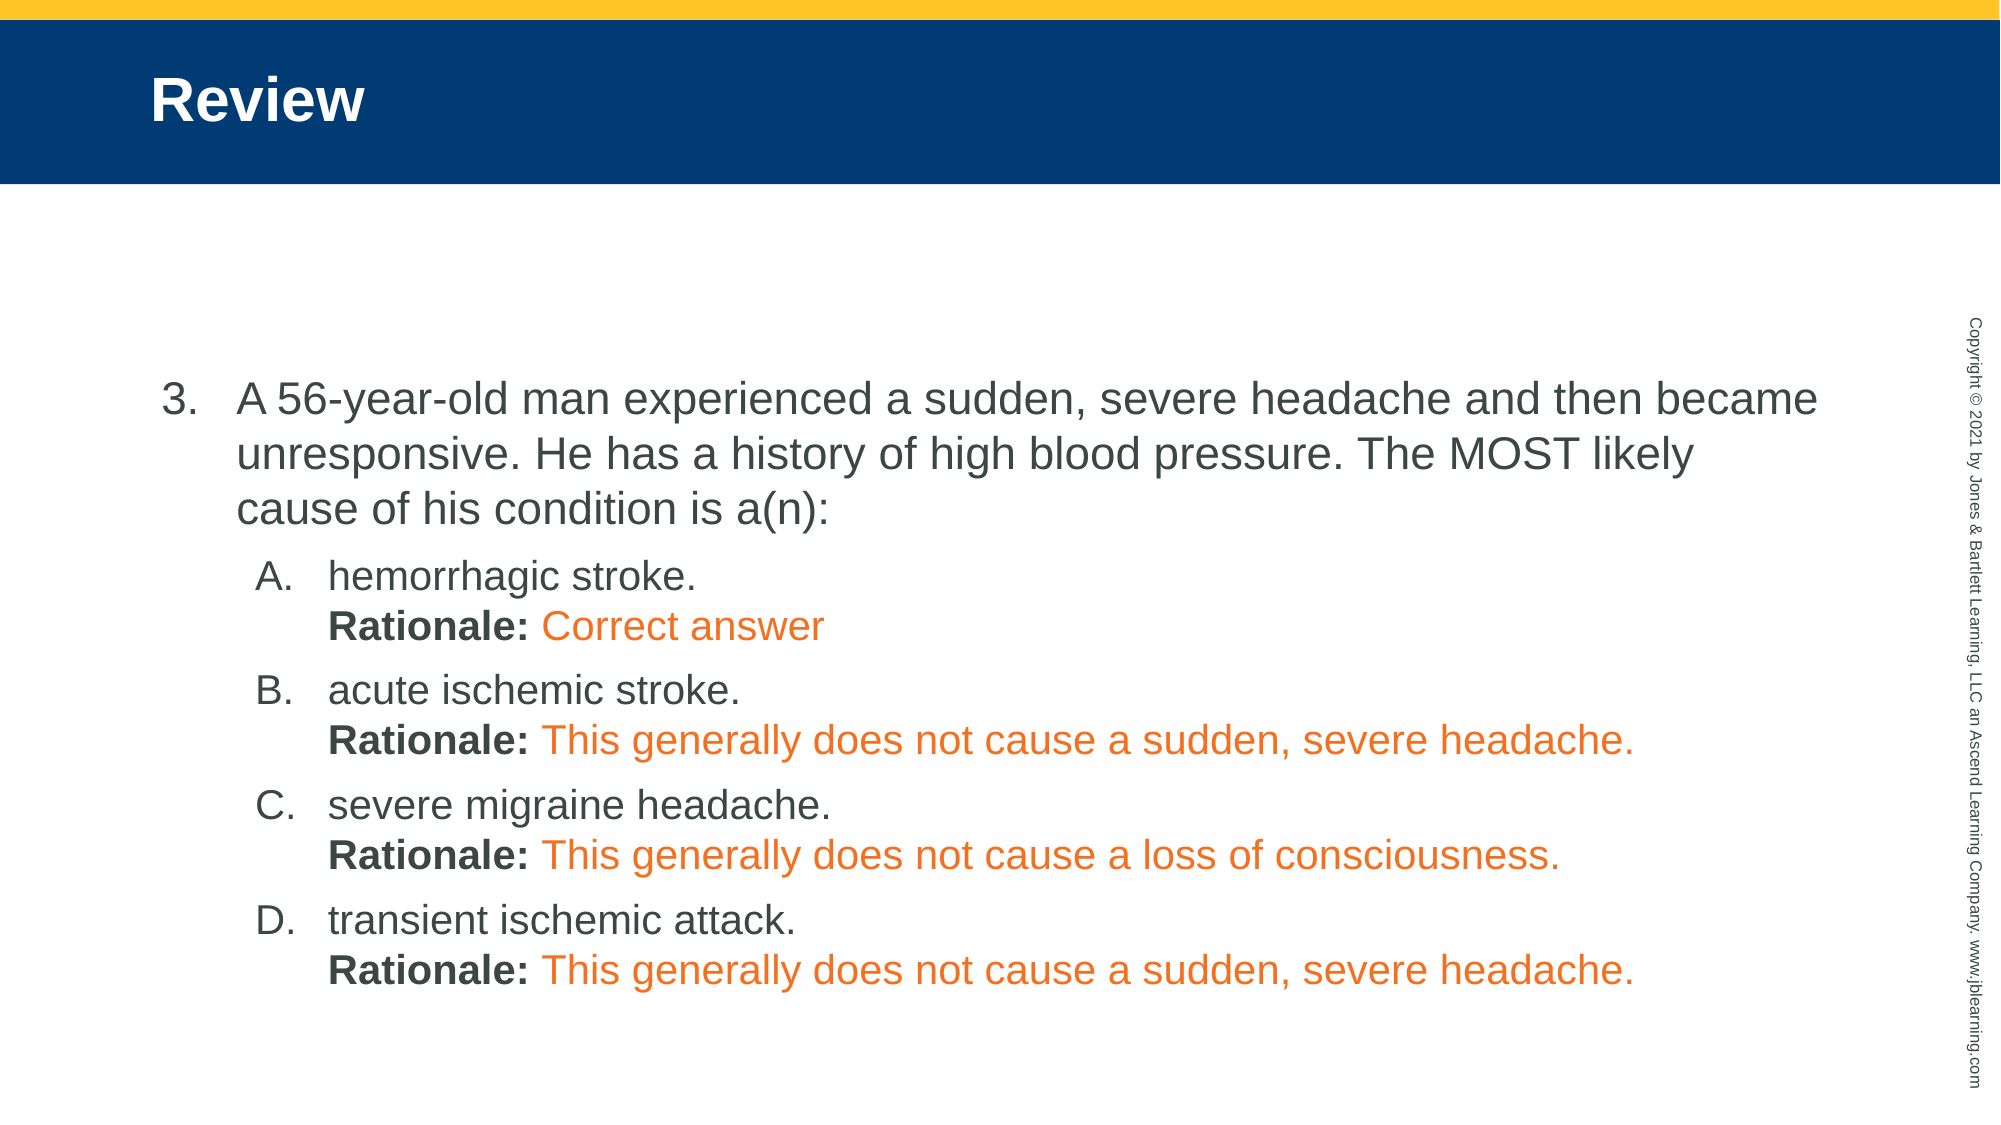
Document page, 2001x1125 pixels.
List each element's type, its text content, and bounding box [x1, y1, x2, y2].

title Review [0, 19, 2000, 185]
list A 56-year-old man experienced a sudden, severe headache and then became unresponsive. He has a history of high blood pressure. The MOST likely cause of his condition is a(n): hemorrhagic stroke. Rationale: Correct answer acute ischemic stroke. Rationale: This generally does not cause a sudden, severe headache. severe migraine headache. Rationale: This generally does not cause a loss of consciousness. transient ischemic attack. Rationale: This generally does not cause a sudden, severe headache. [146, 361, 1859, 1016]
